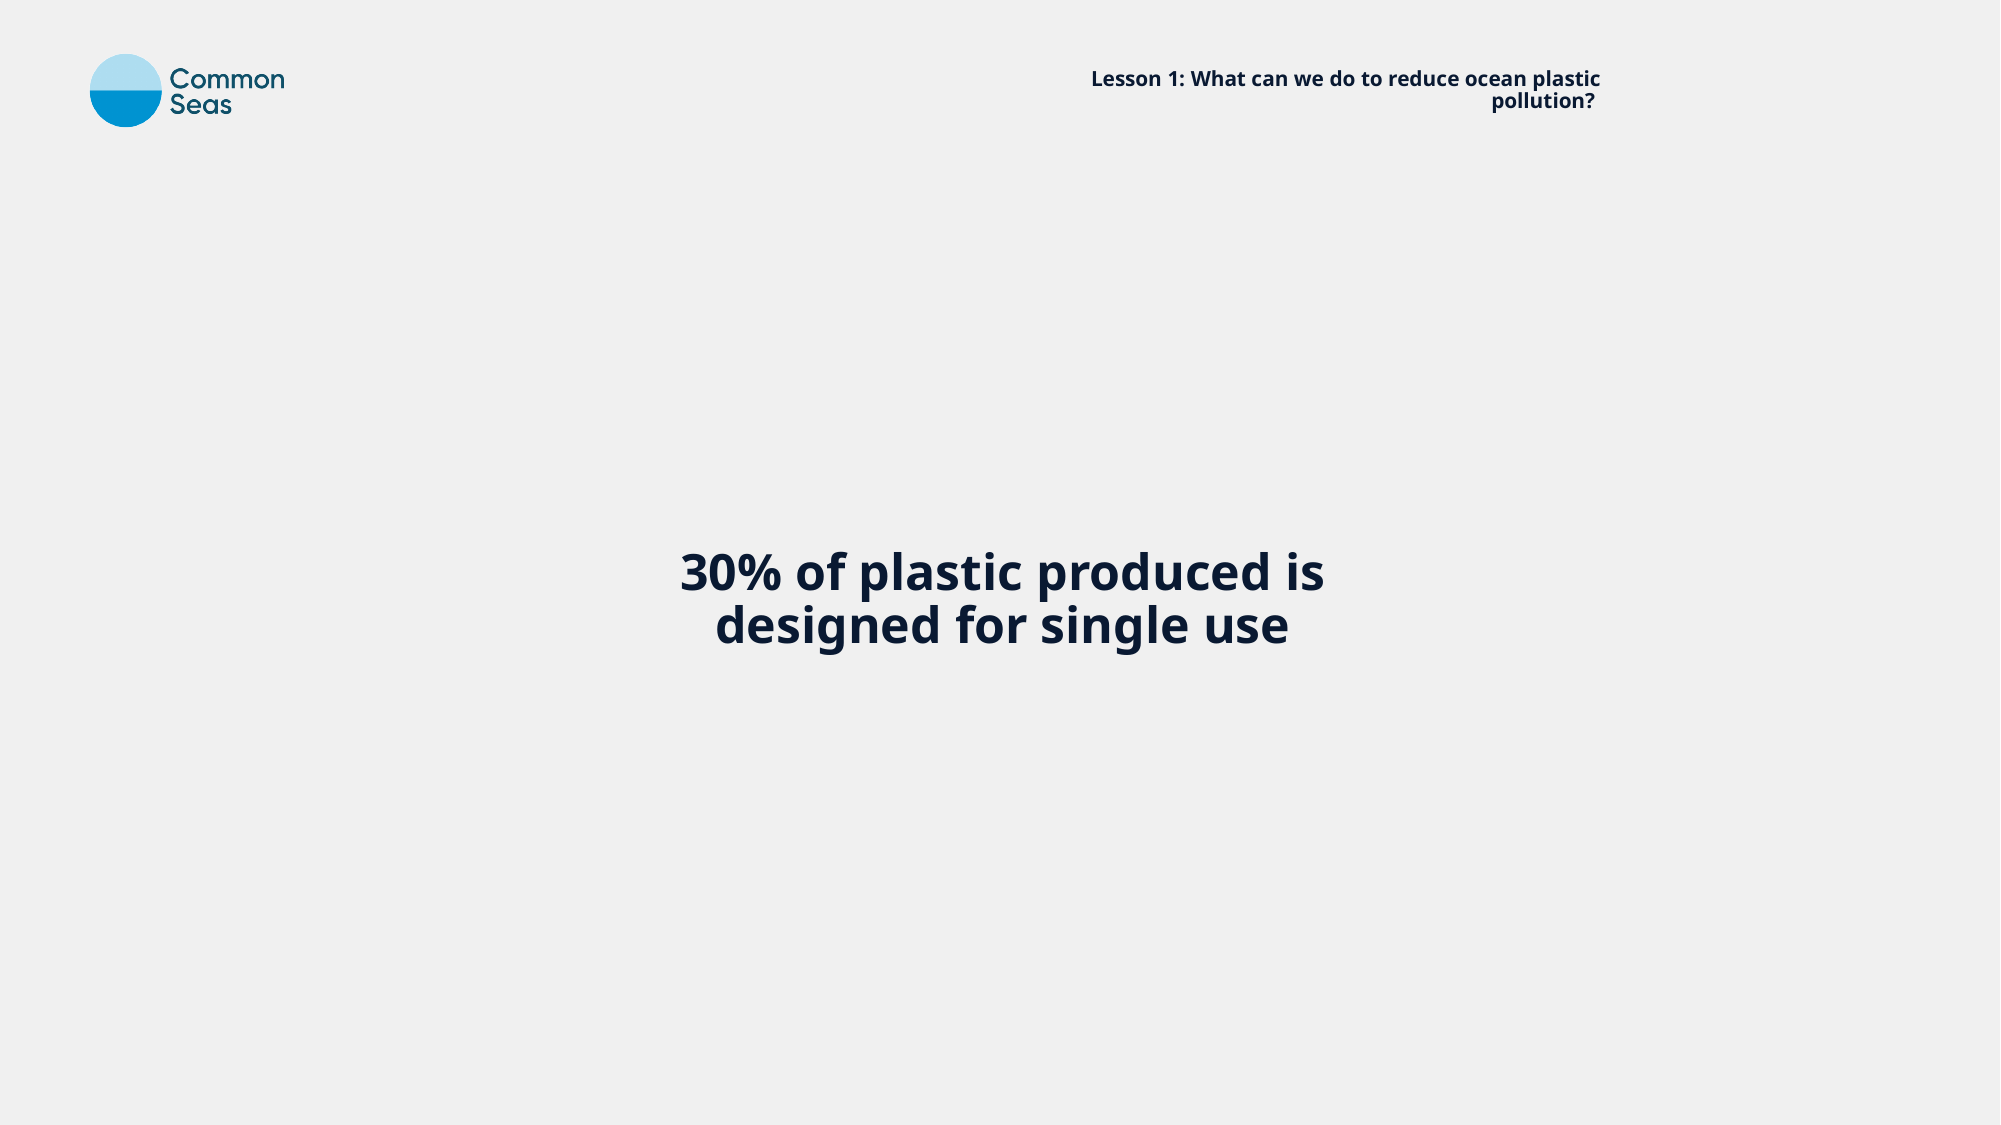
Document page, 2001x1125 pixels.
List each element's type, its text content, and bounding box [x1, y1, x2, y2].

title Lesson 1: What can we do to reduce ocean plastic pollution? [974, 67, 1609, 114]
picture [82, 51, 292, 130]
list 30% of plastic produced is designed for single use [644, 464, 1362, 738]
